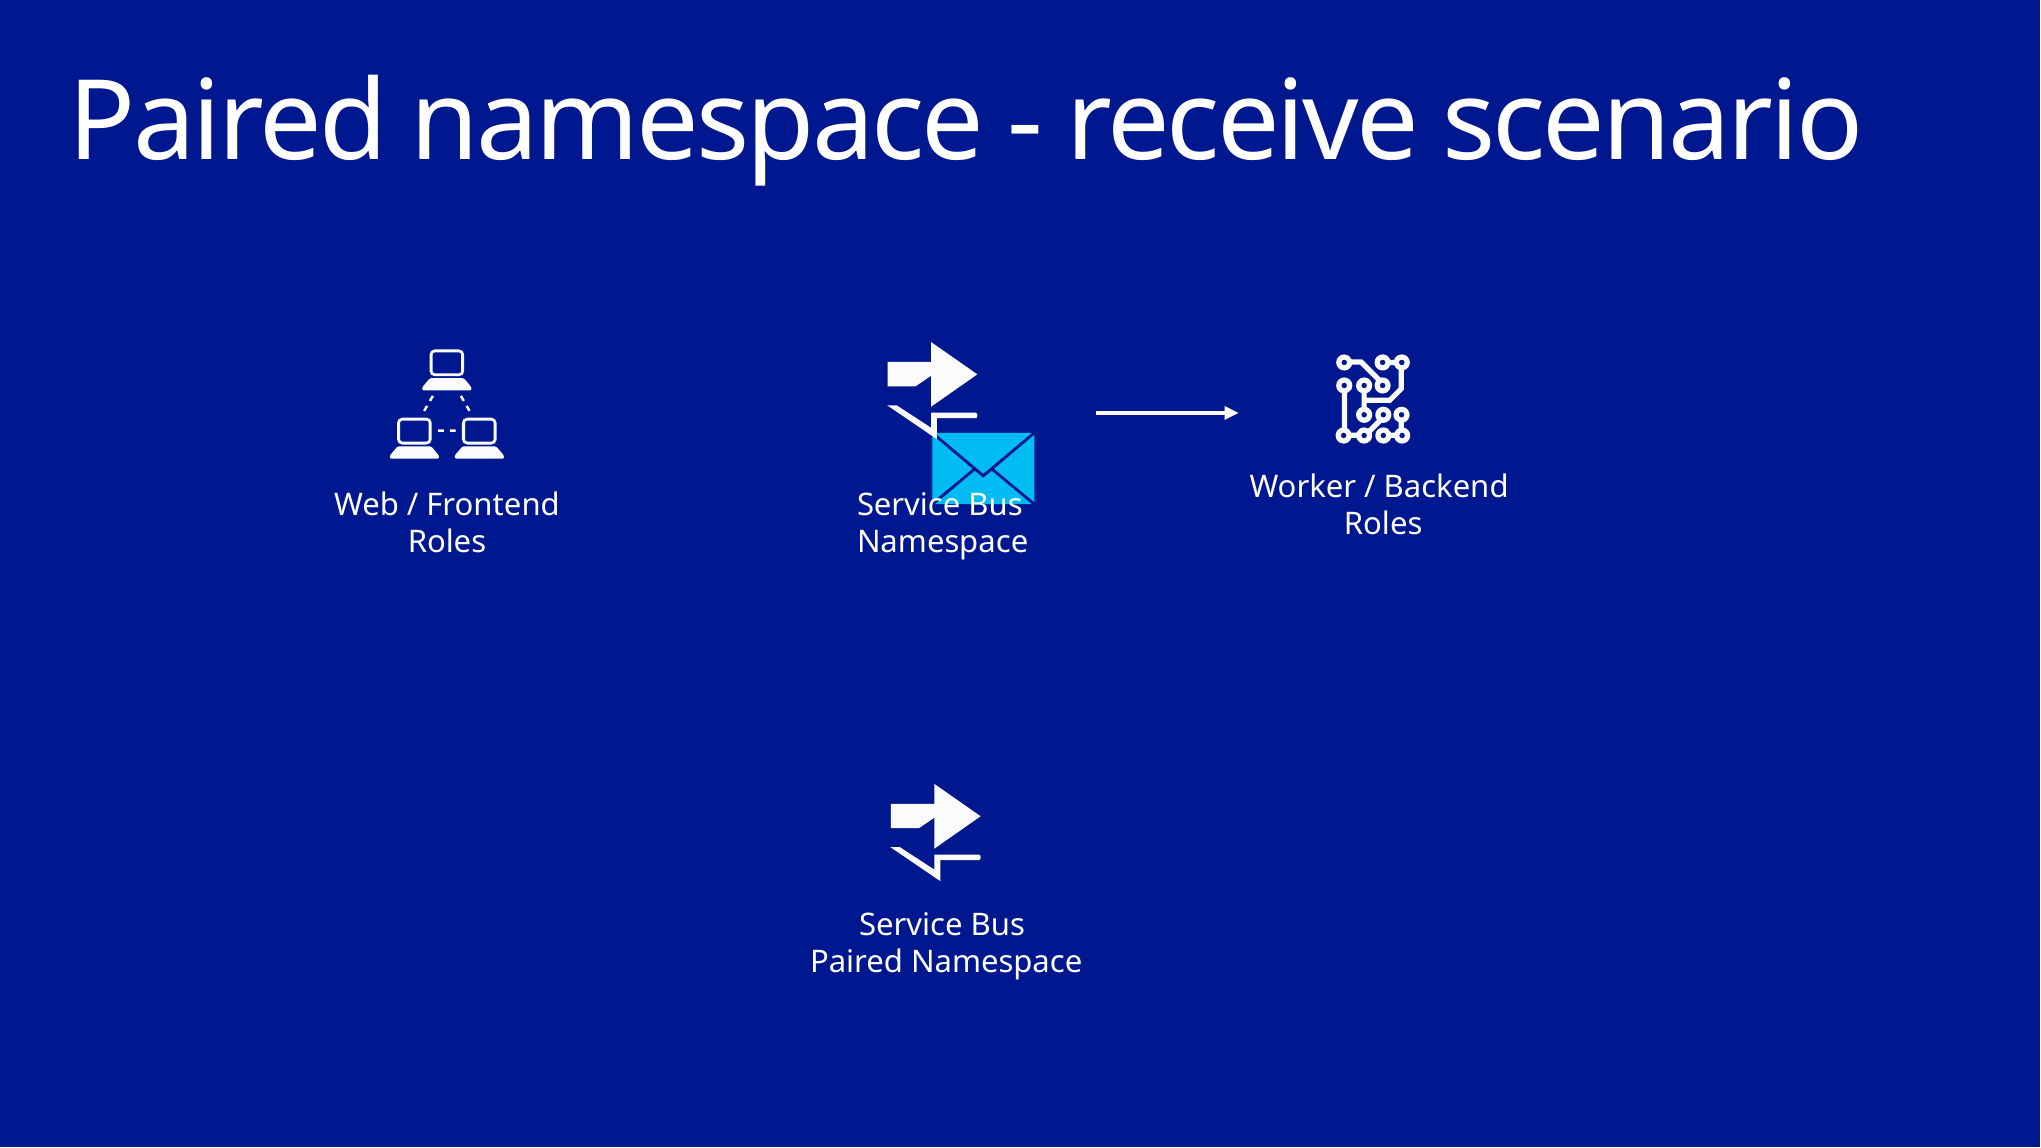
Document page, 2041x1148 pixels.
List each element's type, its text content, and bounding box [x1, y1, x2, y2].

title Paired namespace - receive scenario [45, 48, 1996, 199]
text_box [1028, 434, 1035, 503]
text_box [317, 349, 556, 561]
text_box [1356, 354, 1410, 423]
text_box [837, 341, 1028, 561]
text_box Worker / Backend Roles [1229, 466, 1517, 542]
text_box [1336, 354, 1391, 394]
text_box [1335, 377, 1411, 444]
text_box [790, 783, 1081, 981]
